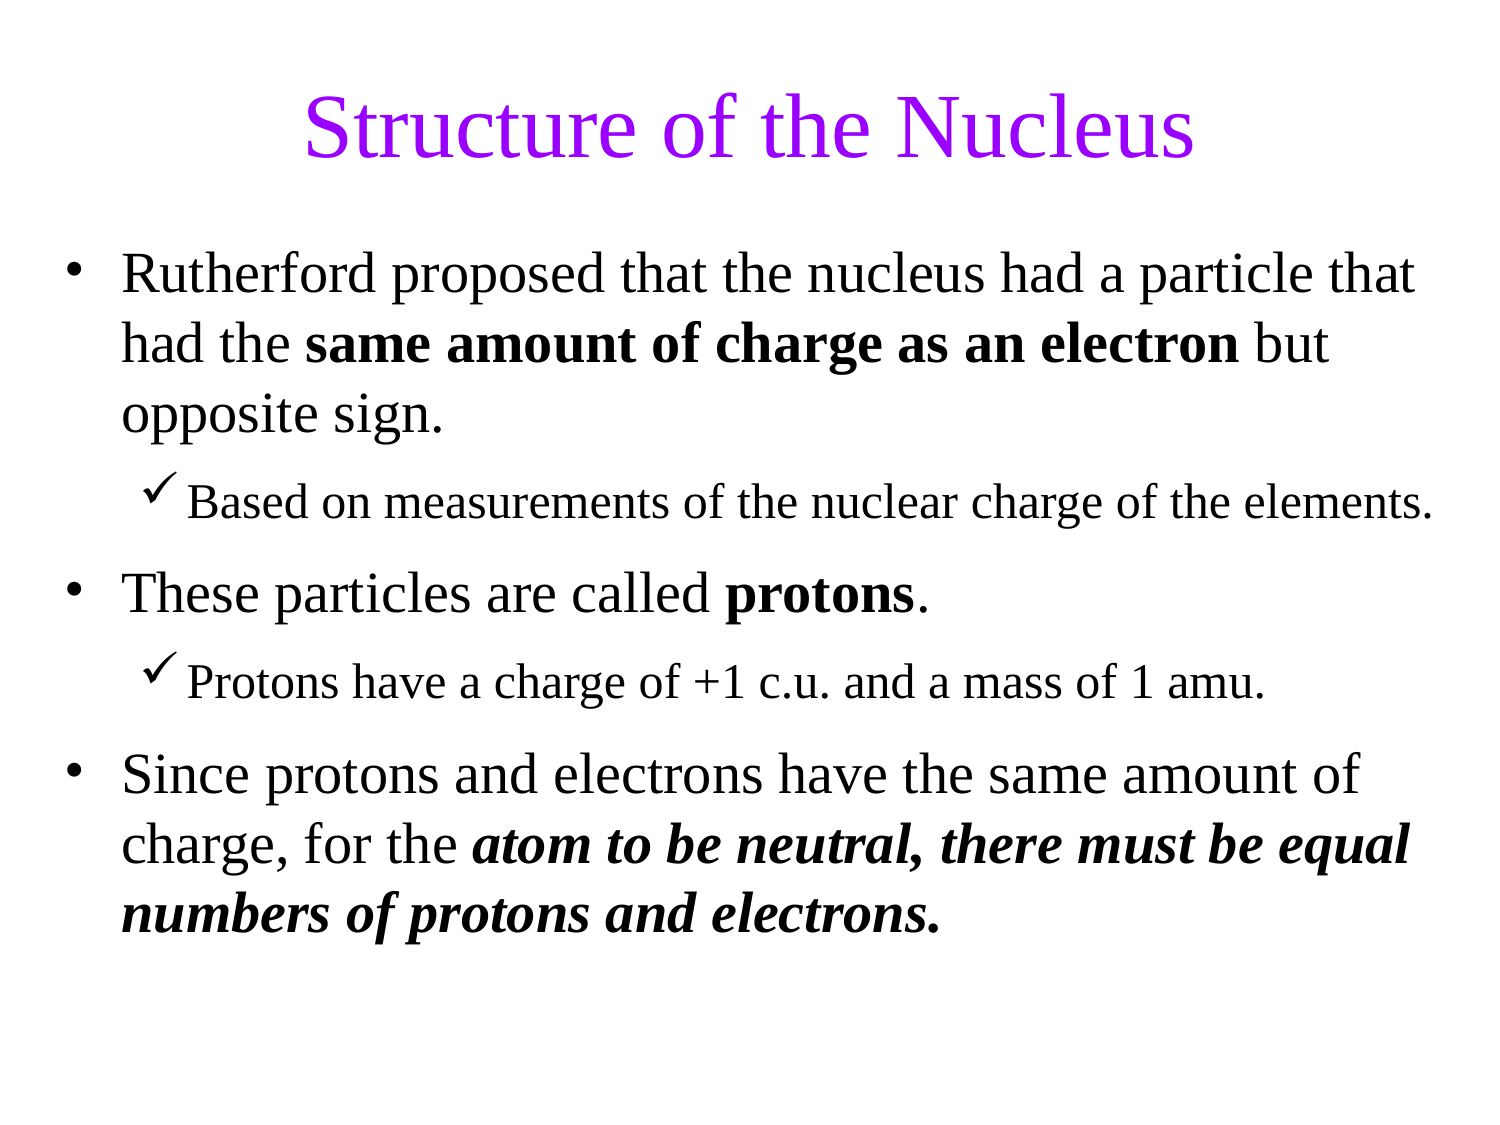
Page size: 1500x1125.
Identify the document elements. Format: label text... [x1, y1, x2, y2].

text_box Structure of the Nucleus [112, 26, 1388, 215]
text_box Rutherford proposed that the nucleus had a particle that had the same amount of charge as an electron but opposite sign. Based on measurements of the nuclear charge of the elements. These particles are called protons. Protons have a charge of +1 c.u. and a mass of 1 amu. Since protons and electrons have the same amount of charge, for the atom to be neutral, there must be equal numbers of protons and electrons. [49, 227, 1463, 977]
